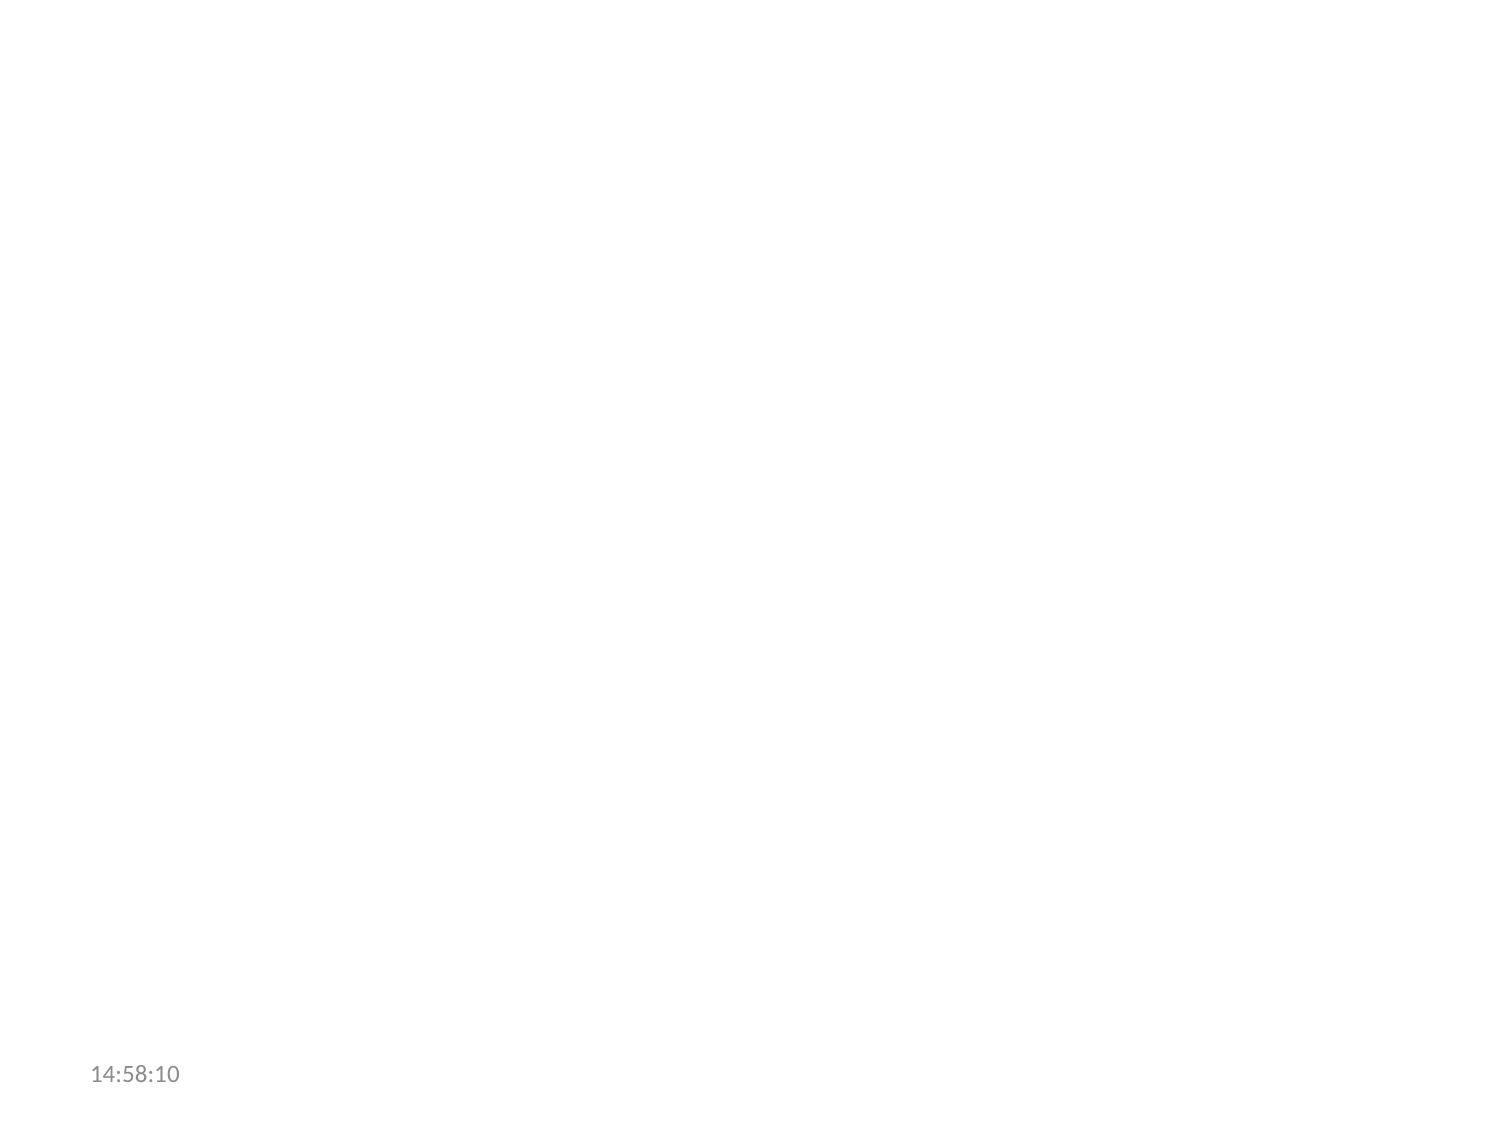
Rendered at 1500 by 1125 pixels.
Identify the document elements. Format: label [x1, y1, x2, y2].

slide_number [75, 1042, 425, 1103]
